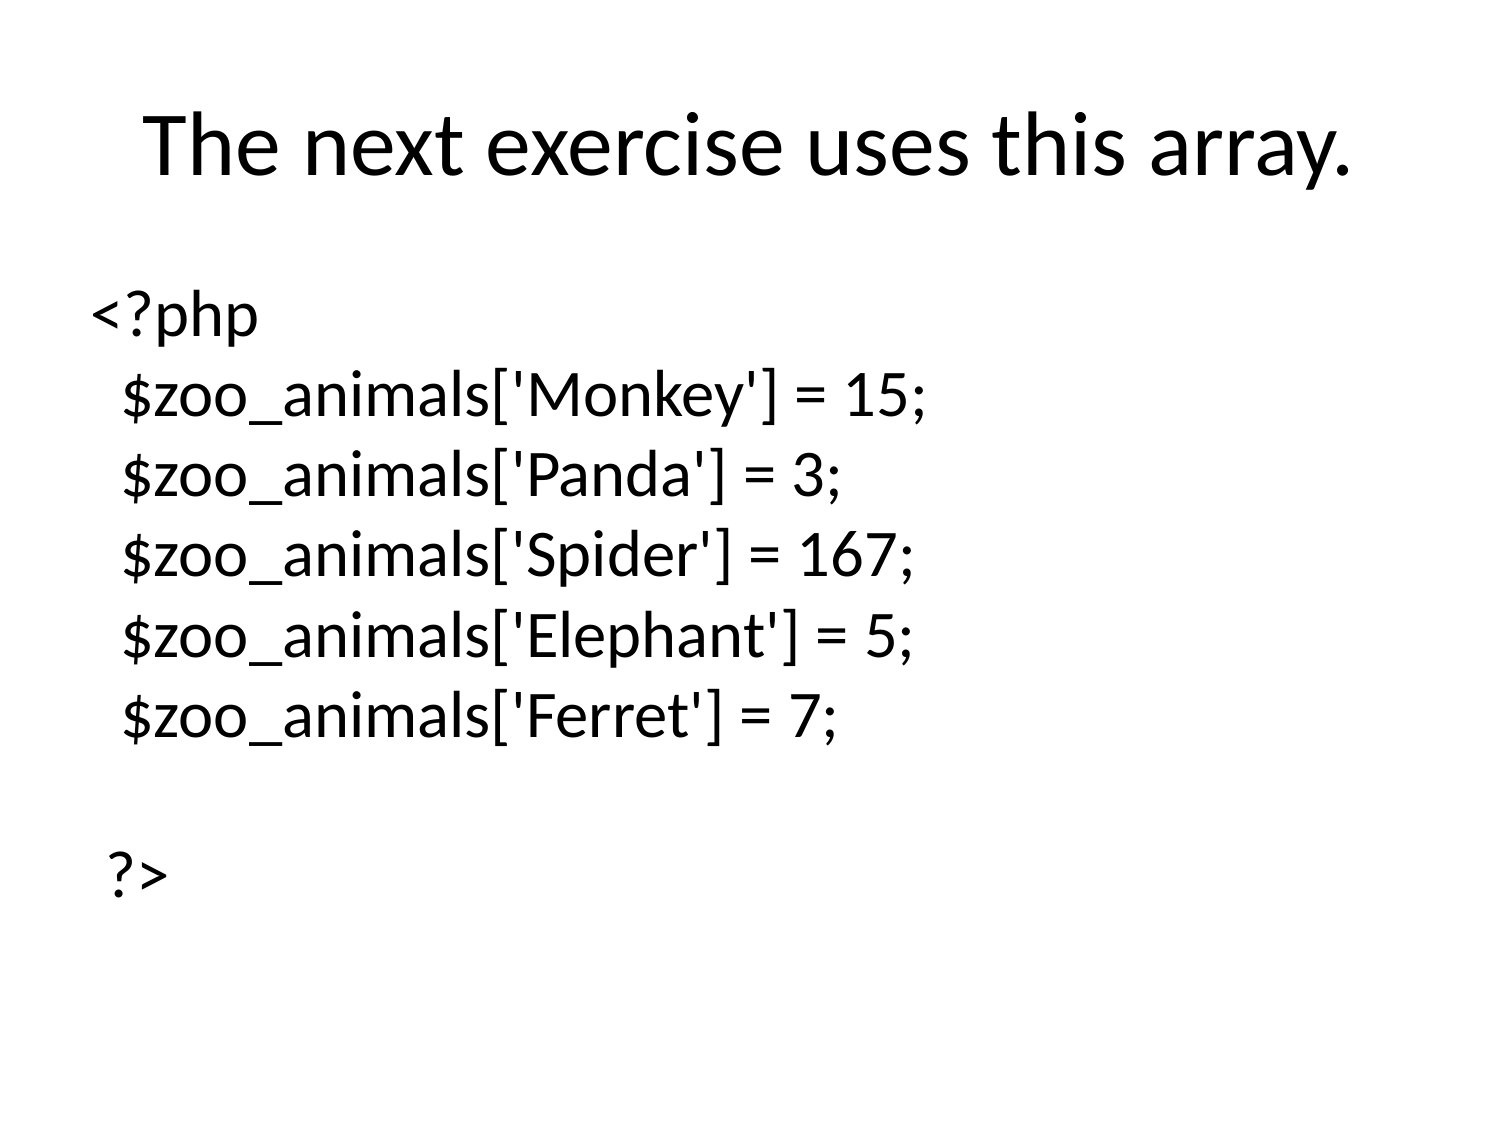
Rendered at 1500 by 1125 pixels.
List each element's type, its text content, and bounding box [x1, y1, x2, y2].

list <?php $zoo_animals['Monkey'] = 15; $zoo_animals['Panda'] = 3; $zoo_animals['Spider'] = 167; $zoo_animals['Elephant'] = 5; $zoo_animals['Ferret'] = 7; ?> [75, 262, 1425, 1005]
title The next exercise uses this array. [75, 45, 1425, 233]
